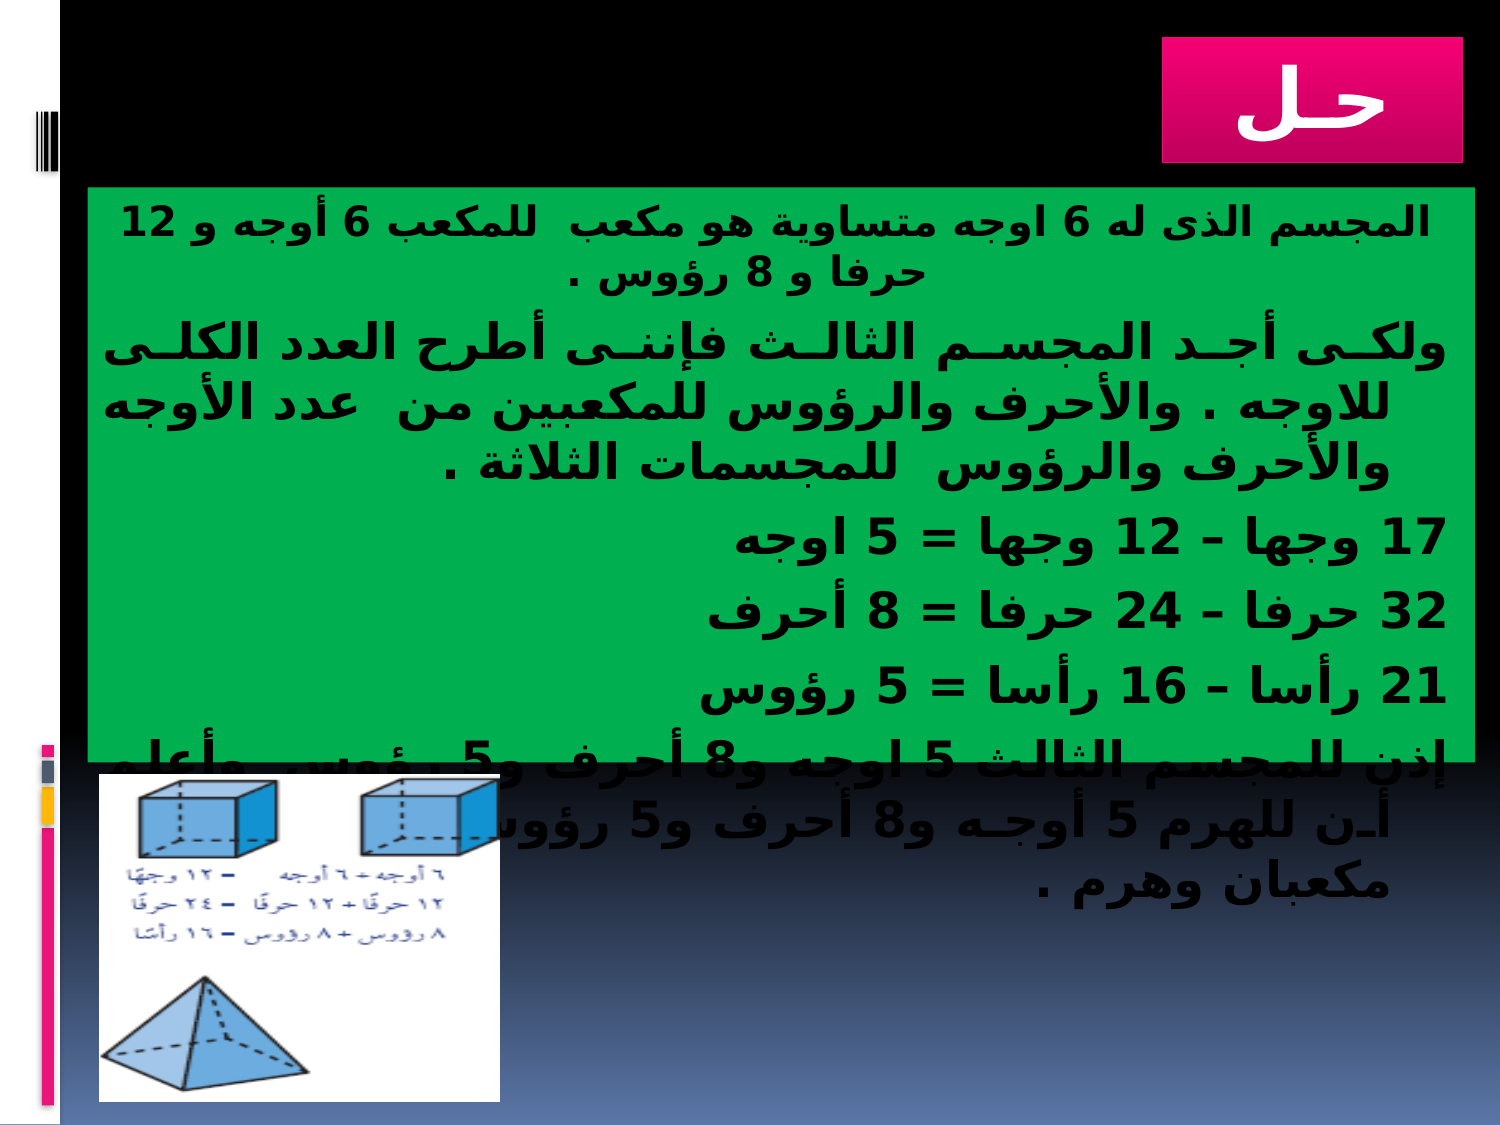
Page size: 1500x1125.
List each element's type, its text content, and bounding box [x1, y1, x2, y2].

title حـل [1162, 37, 1463, 163]
text_box المجسم الذى له 6 اوجه متساوية هو مكعب للمكعب 6 أوجه و 12 حرفا و 8 رؤوس . ولكى أجد المجسم الثالث فإننى أطرح العدد الكلى للاوجه . والأحرف والرؤوس للمكعبين من عدد الأوجه والأحرف والرؤوس للمجسمات الثلاثة . 17 وجها – 12 وجها = 5 اوجه 32 حرفا – 24 حرفا = 8 أحرف 21 رأسا – 16 رأسا = 5 رؤوس إذن للمجسم الثالث 5 اوجه و8 أحرف و5 رؤوس وأعلم أن للهرم 5 أوجه و8 أحرف و5 رؤوس إذن مع ليلى مكعبان وهرم . [87, 187, 1475, 763]
picture [99, 774, 501, 1102]
